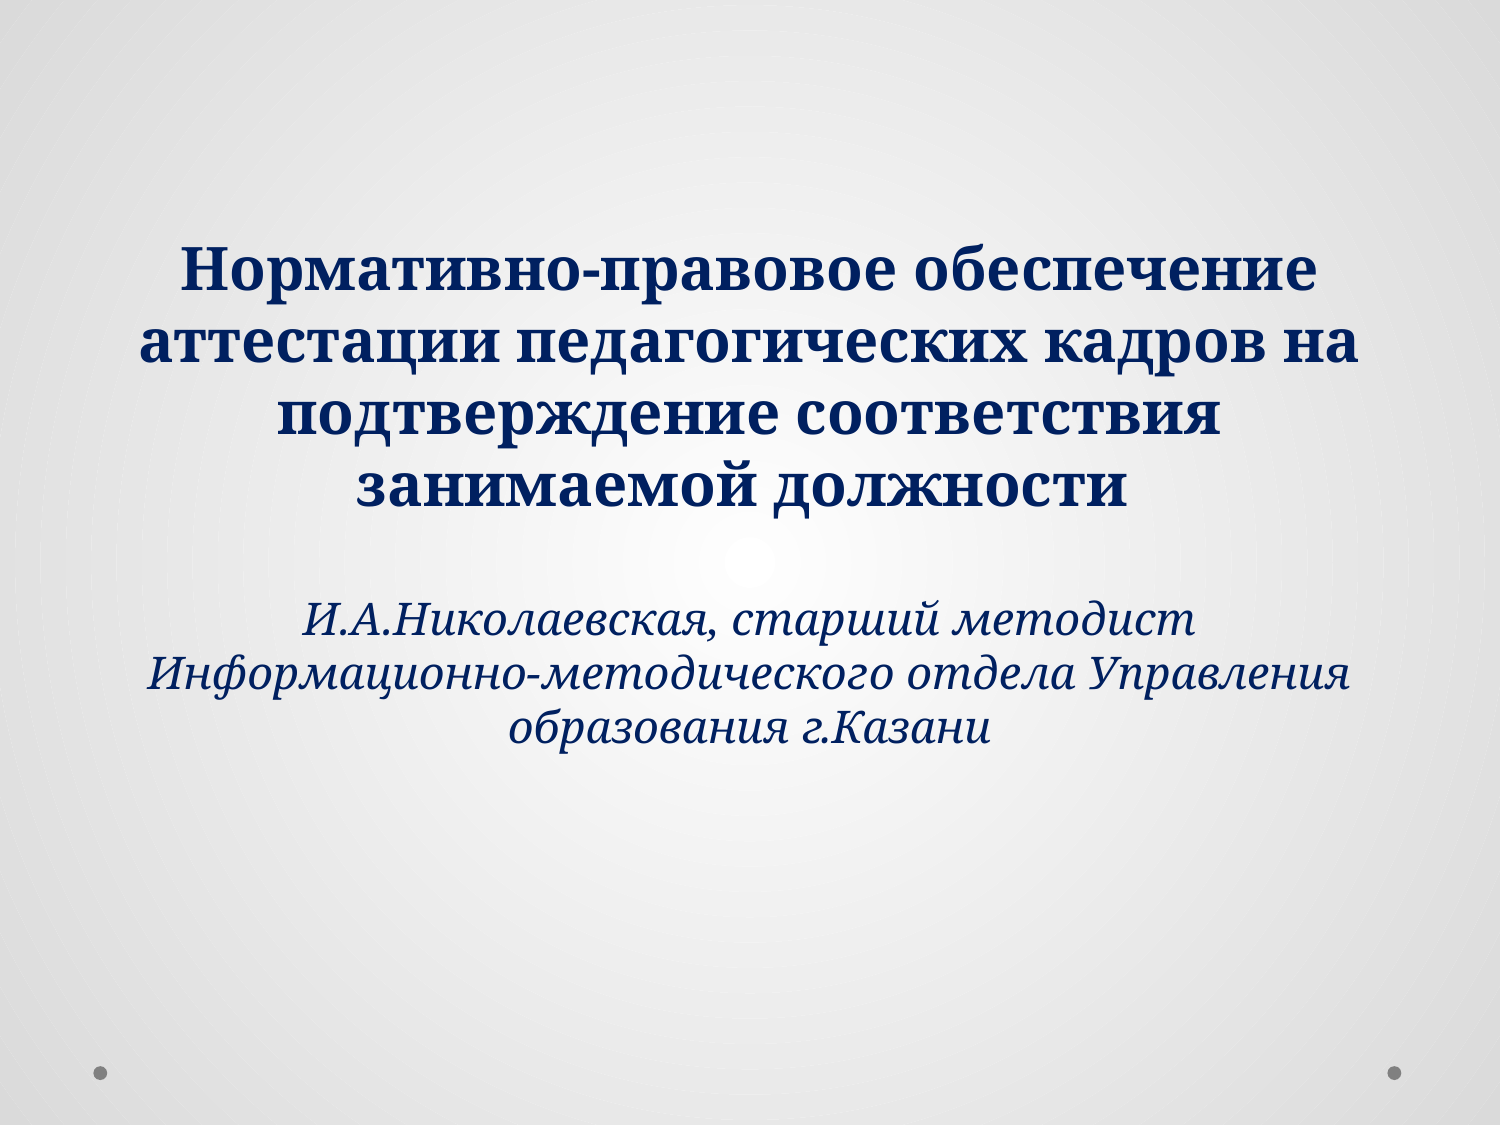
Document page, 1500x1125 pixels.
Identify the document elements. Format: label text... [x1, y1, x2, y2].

title Нормативно-правовое обеспечение аттестации педагогических кадров на подтверждение соответствия занимаемой должности И.А.Николаевская, старший методист Информационно-методического отдела Управления образования г.Казани [112, 219, 1388, 920]
